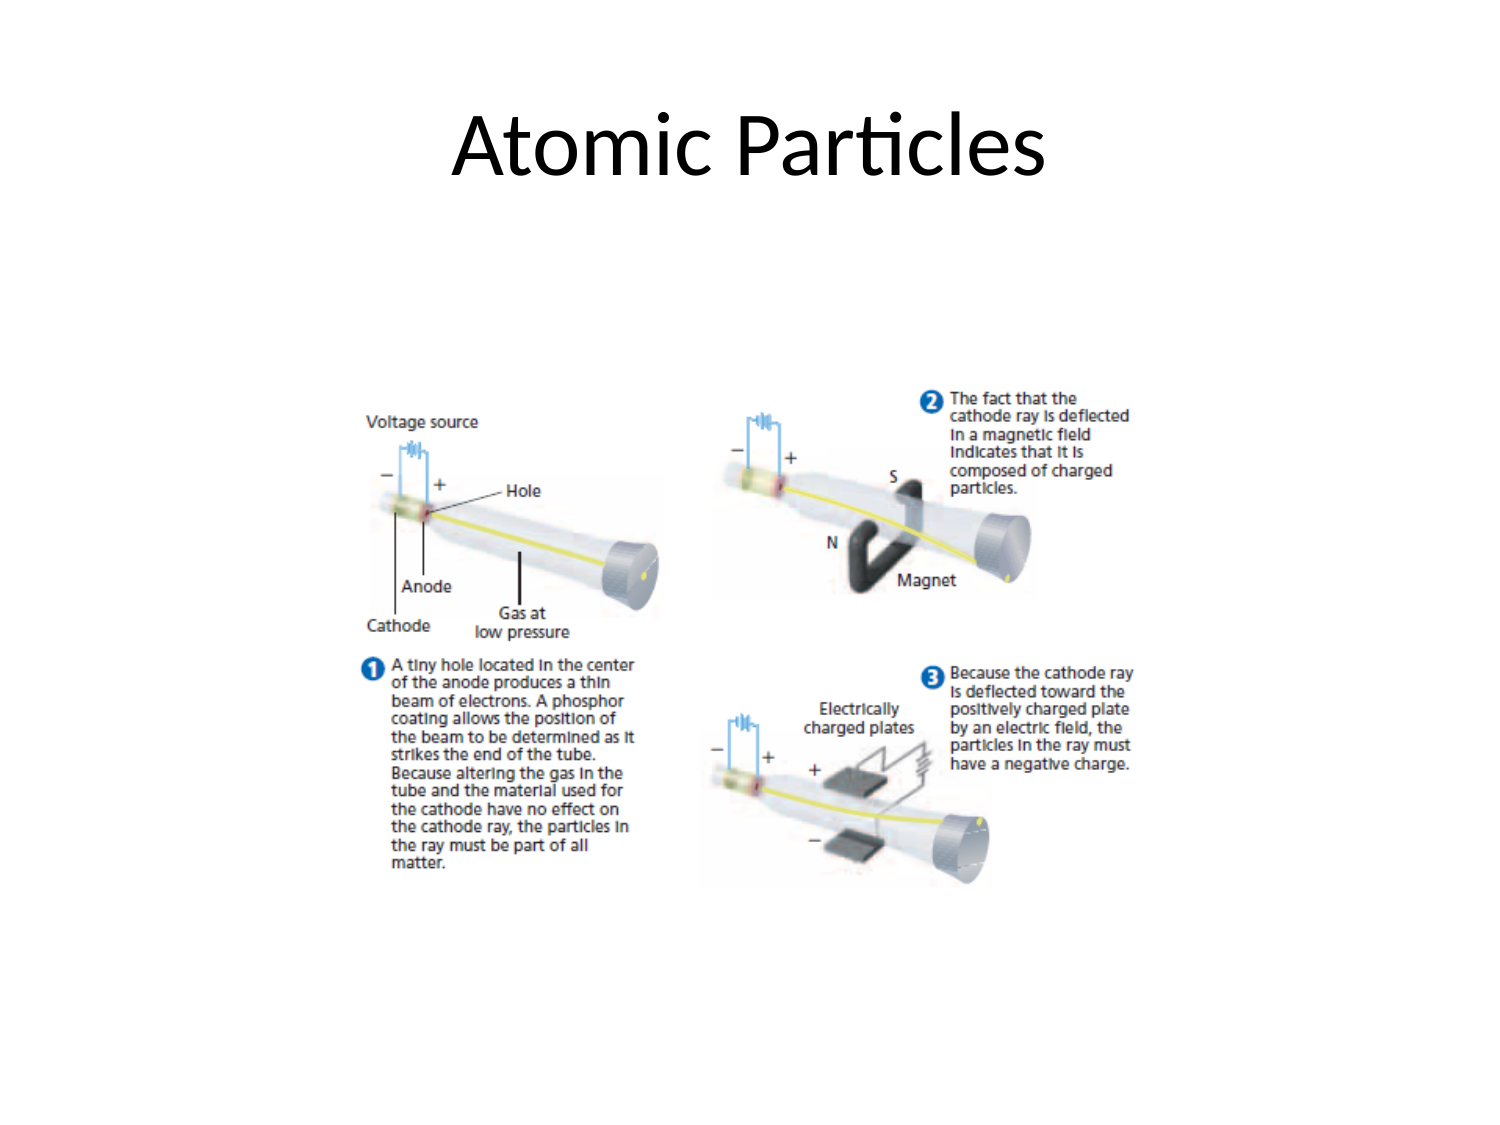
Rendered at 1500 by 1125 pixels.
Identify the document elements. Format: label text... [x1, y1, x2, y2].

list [354, 378, 1146, 889]
title Atomic Particles [75, 45, 1425, 233]
